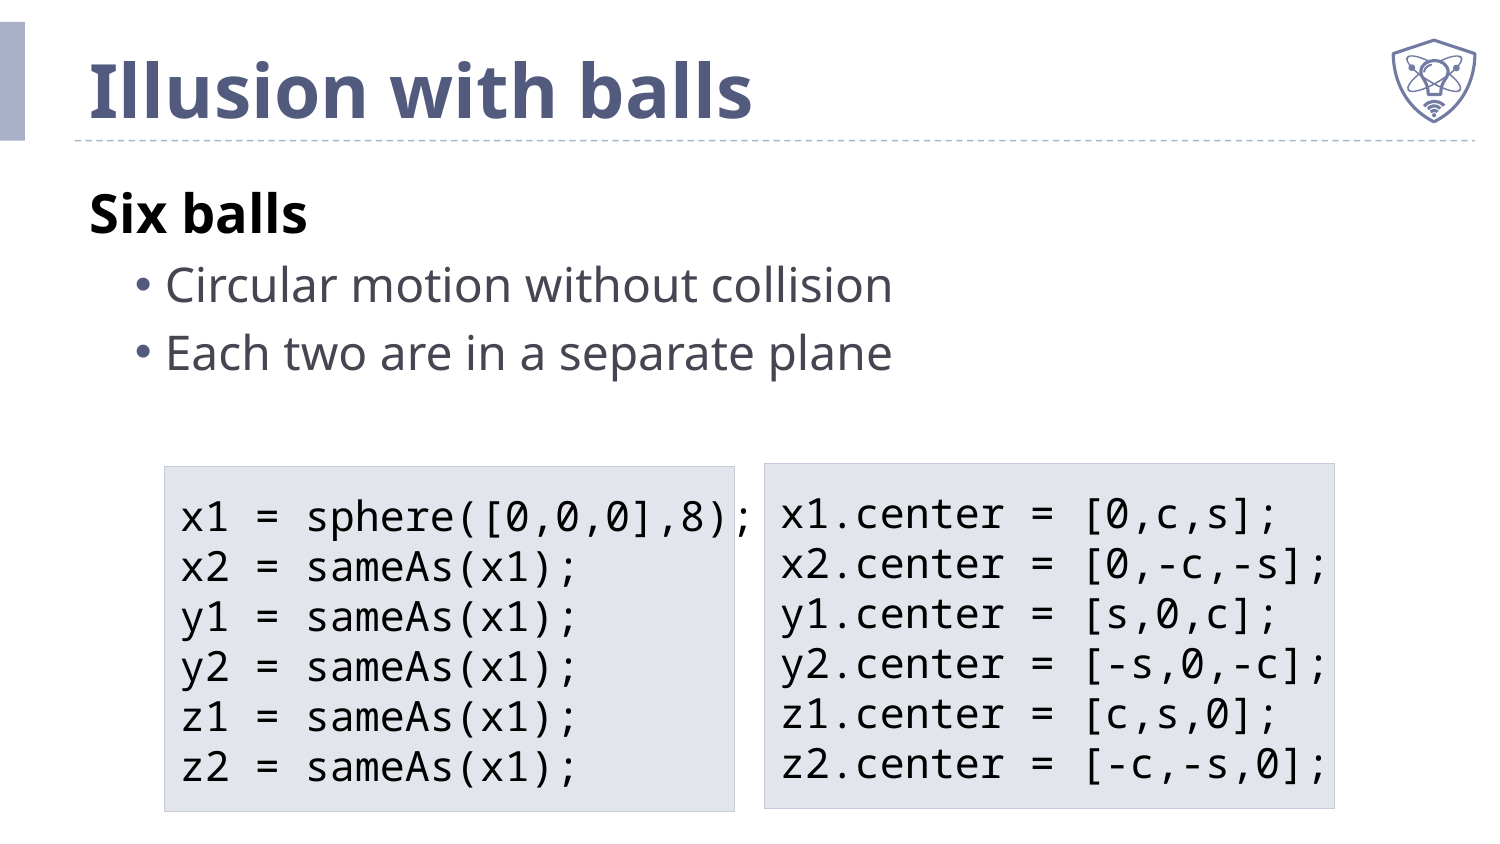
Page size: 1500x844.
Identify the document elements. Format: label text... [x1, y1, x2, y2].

list Six balls Circular motion without collision Each two are in a separate plane [75, 171, 1475, 835]
text_box x1.center = [0,c,s]; x2.center = [0,-c,-s]; y1.center = [s,0,c]; y2.center = [-s,0,-c]; z1.center = [c,s,0]; z2.center = [-c,-s,0]; [764, 463, 1335, 809]
title Illusion with balls [75, 18, 1475, 141]
text_box x1 = sphere([0,0,0],8); x2 = sameAs(x1); y1 = sameAs(x1); y2 = sameAs(x1); z1 = sameAs(x1); z2 = sameAs(x1); [164, 466, 735, 812]
